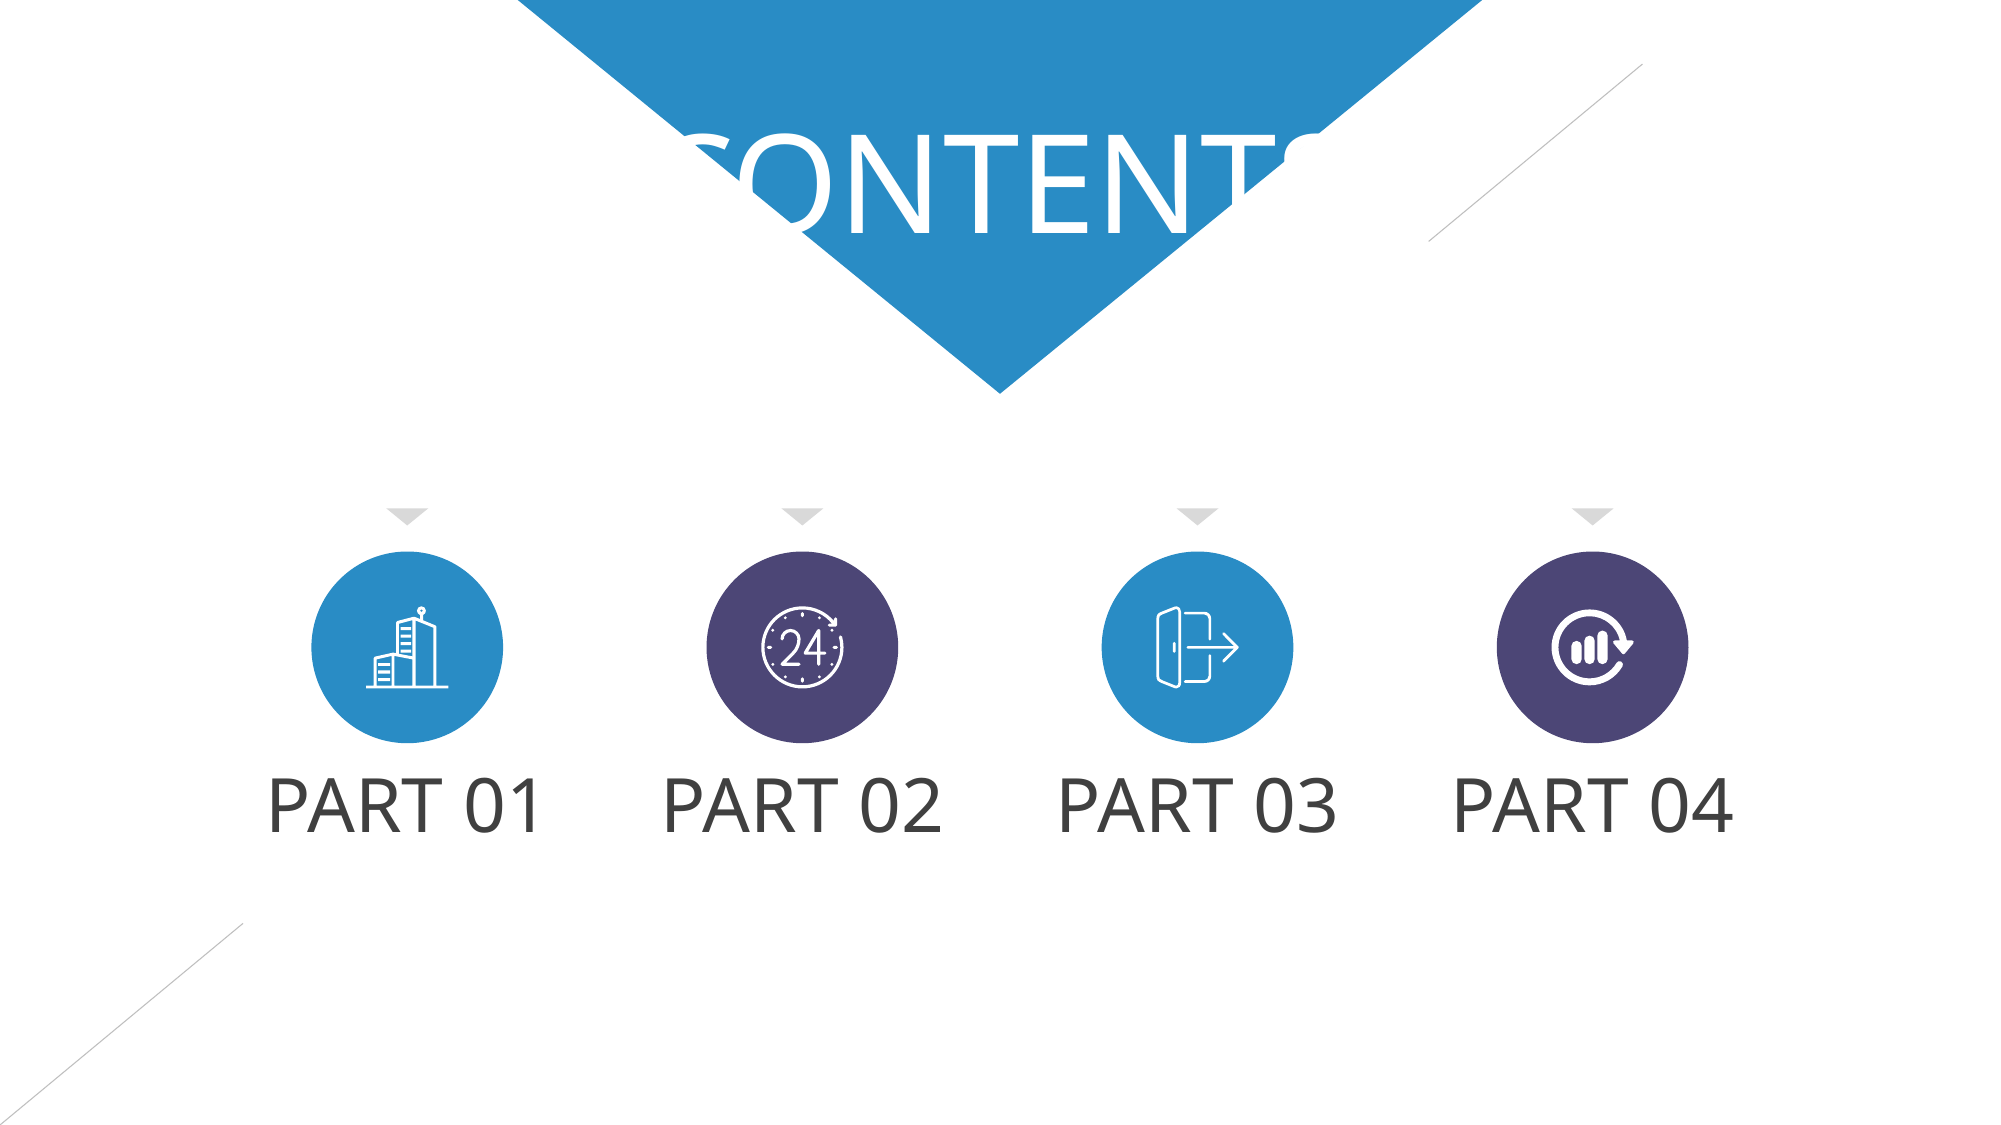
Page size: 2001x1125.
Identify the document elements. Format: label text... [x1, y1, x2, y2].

text_box PART 04 [1436, 750, 1750, 855]
text_box [365, 605, 450, 690]
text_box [0, 923, 243, 1125]
text_box PART 03 [1040, 750, 1355, 855]
text_box [1155, 605, 1213, 690]
text_box PART 02 [645, 750, 960, 855]
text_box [517, 0, 1483, 394]
text_box [778, 507, 827, 527]
text_box [760, 605, 845, 690]
text_box [383, 507, 432, 527]
text_box [1495, 550, 1690, 745]
text_box [1550, 608, 1635, 687]
text_box [310, 550, 505, 745]
text_box PART 01 [250, 750, 564, 855]
text_box [1568, 507, 1617, 527]
text_box [705, 550, 900, 745]
text_box [1185, 631, 1240, 664]
text_box [1100, 550, 1295, 745]
text_box [1173, 507, 1222, 527]
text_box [1428, 64, 1643, 242]
